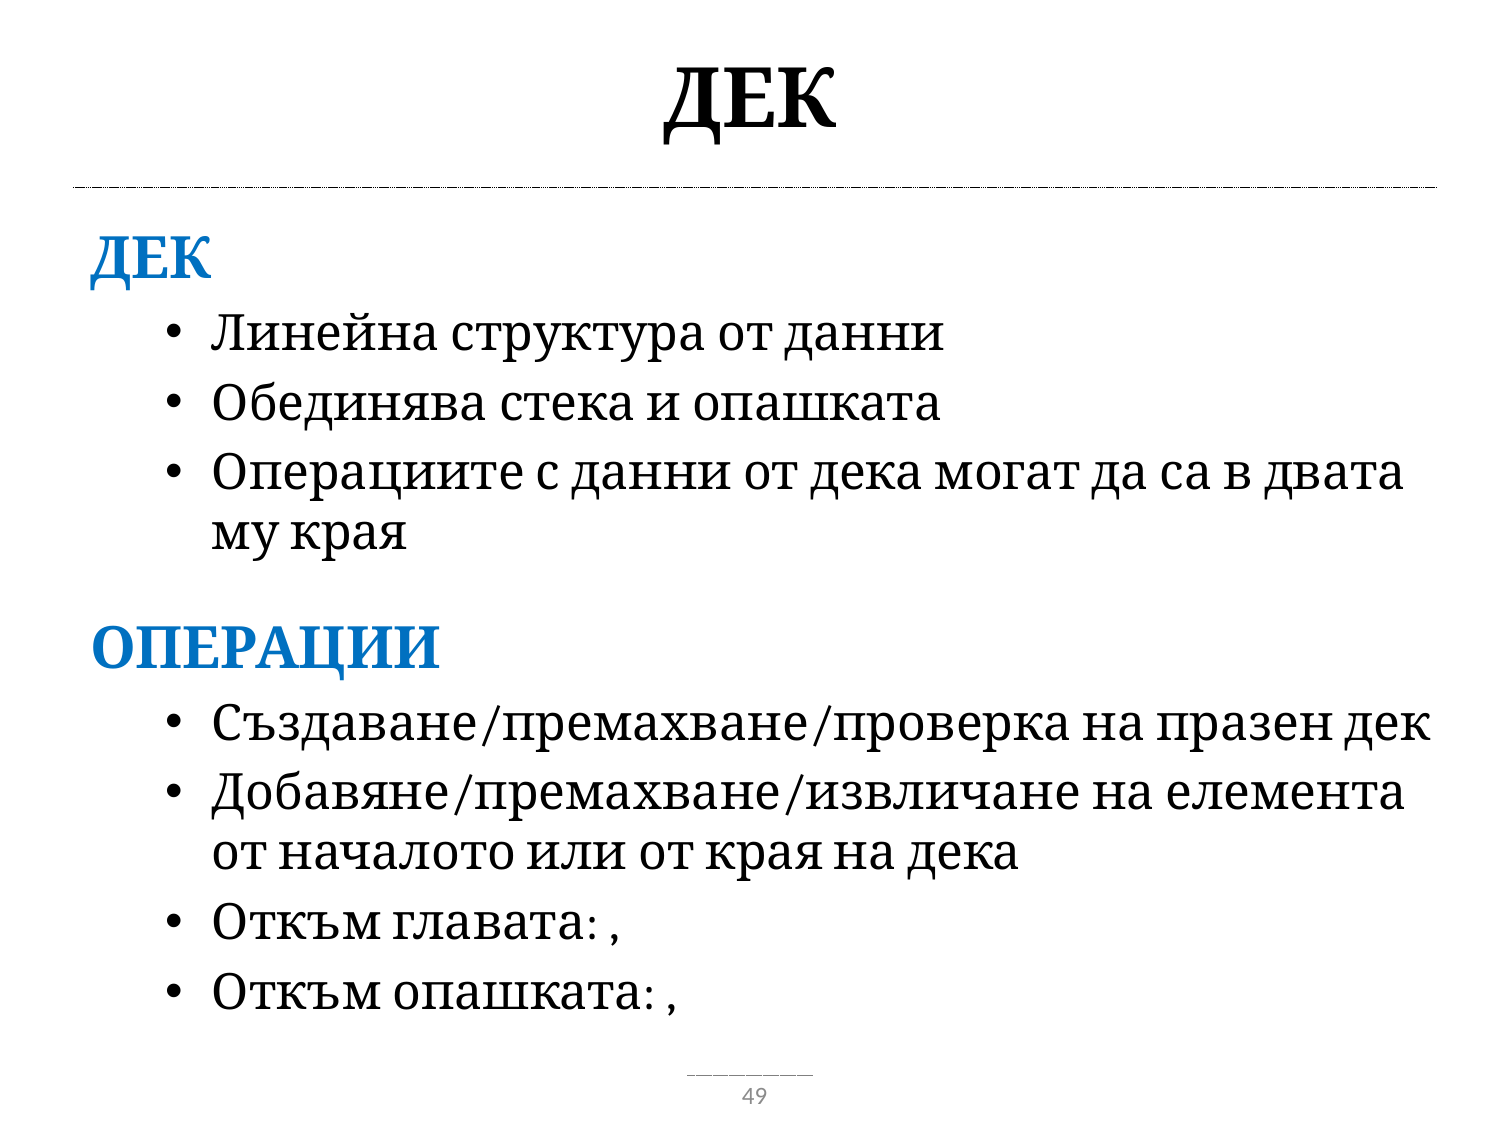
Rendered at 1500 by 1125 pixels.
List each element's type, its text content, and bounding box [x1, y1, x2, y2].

title Дек [0, 0, 1500, 188]
slide_number 49 [579, 1065, 930, 1125]
